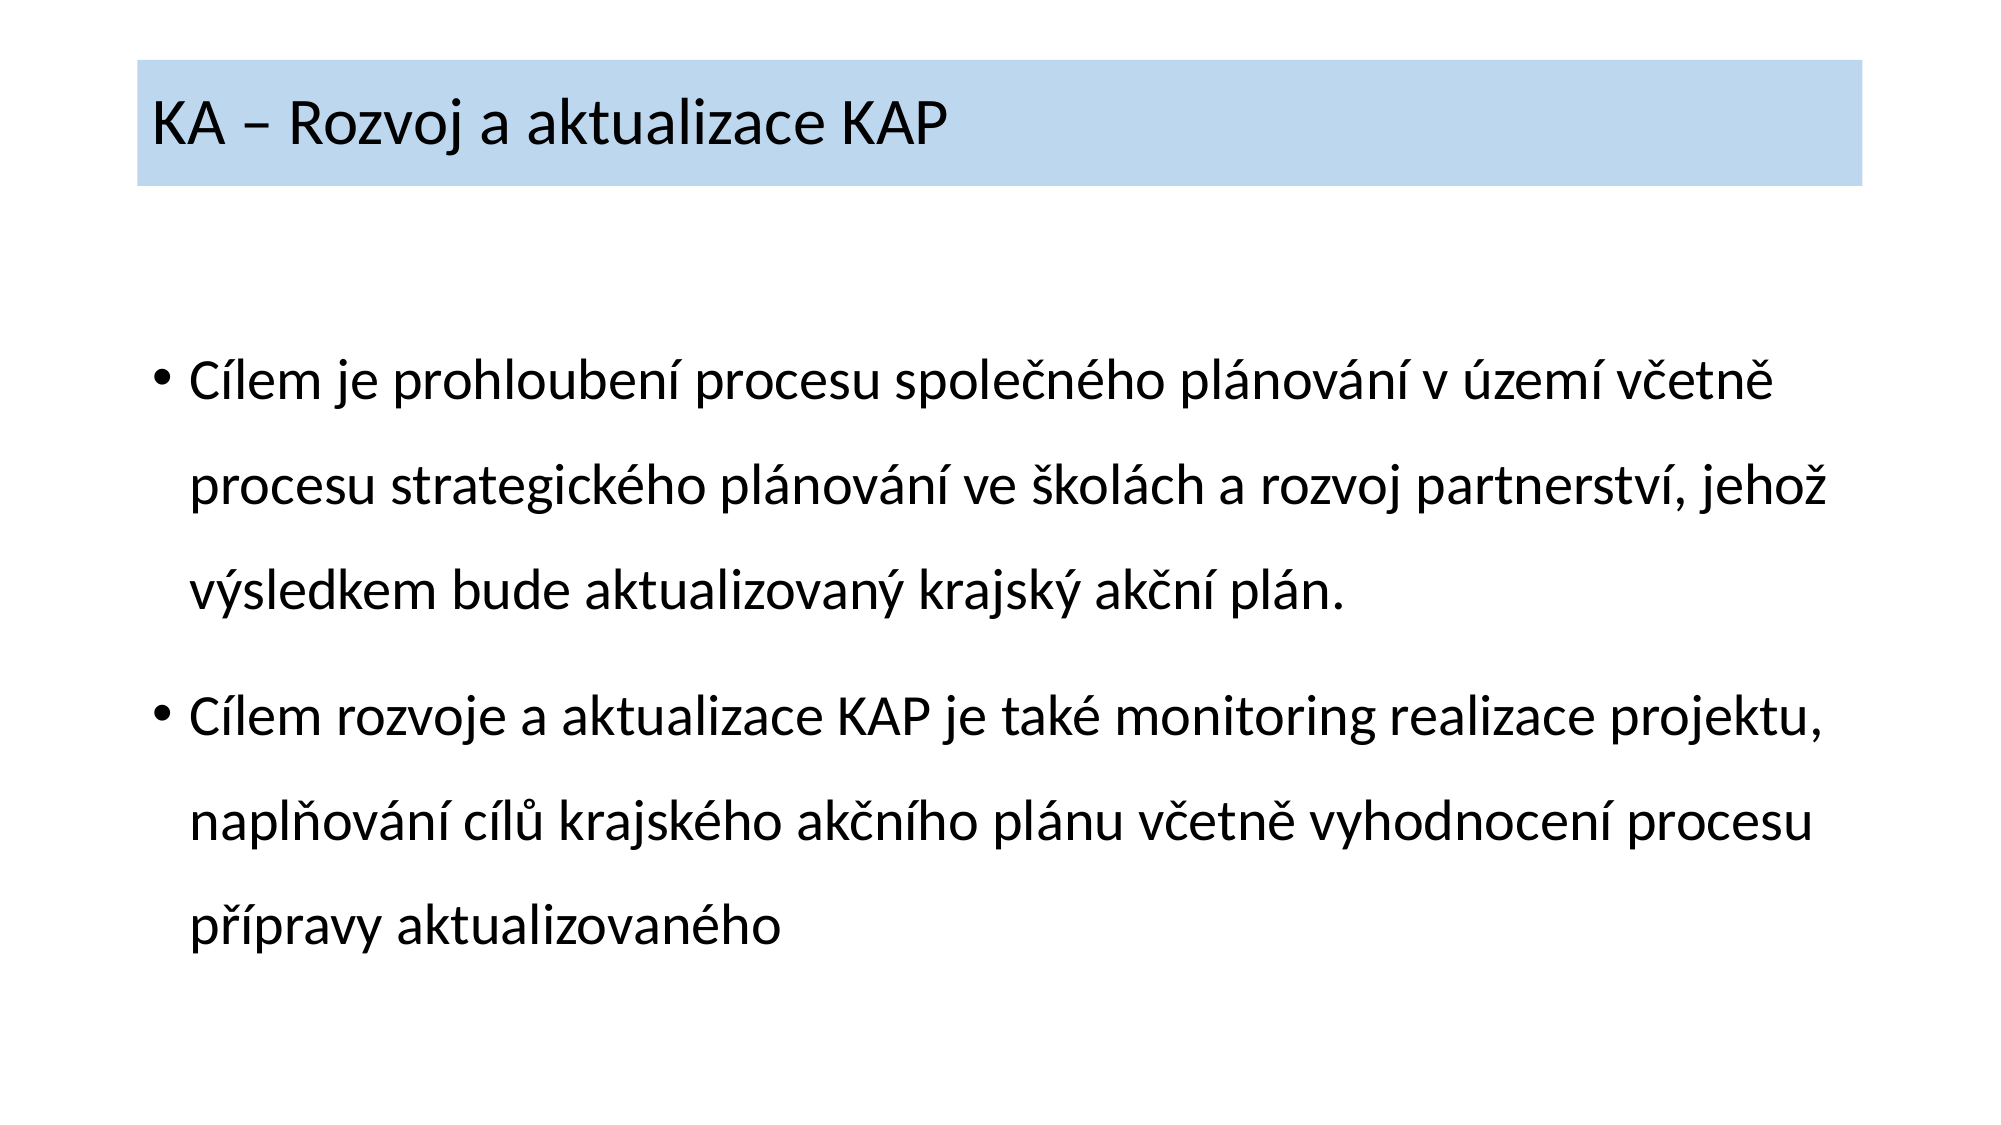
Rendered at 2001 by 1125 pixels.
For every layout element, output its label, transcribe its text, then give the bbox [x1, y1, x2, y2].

title KA – Rozvoj a aktualizace KAP [137, 59, 1863, 186]
list Cílem je prohloubení procesu společného plánování v území včetně procesu strategického plánování ve školách a rozvoj partnerství, jehož výsledkem bude aktualizovaný krajský akční plán. Cílem rozvoje a aktualizace KAP je také monitoring realizace projektu, naplňování cílů krajského akčního plánu včetně vyhodnocení procesu přípravy aktualizovaného [137, 299, 1863, 1014]
